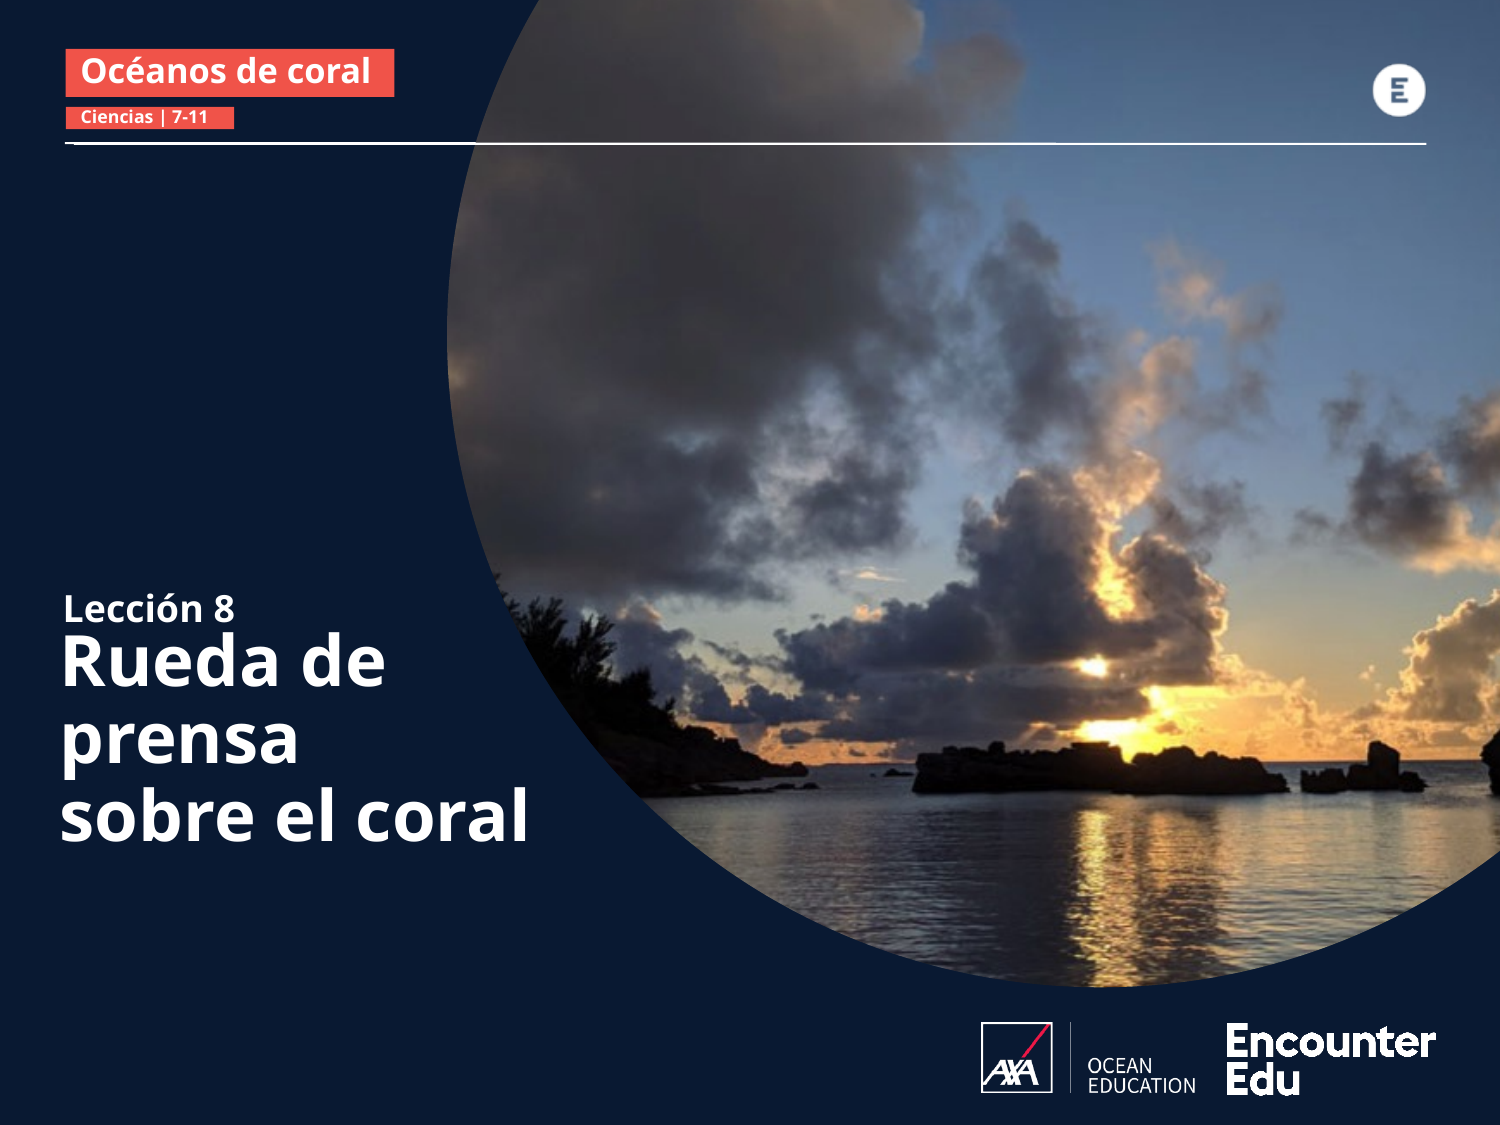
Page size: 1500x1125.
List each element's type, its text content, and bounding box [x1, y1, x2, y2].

picture [1370, 62, 1428, 120]
text_box [446, 0, 1500, 988]
list Rueda de prensa sobre el coral [51, 614, 606, 962]
picture [1222, 1020, 1443, 1097]
list Ciencias | 7-11 [65, 106, 235, 130]
picture [981, 1021, 1195, 1093]
list Océanos de coral [65, 48, 395, 98]
list Lección 8 [54, 582, 445, 614]
